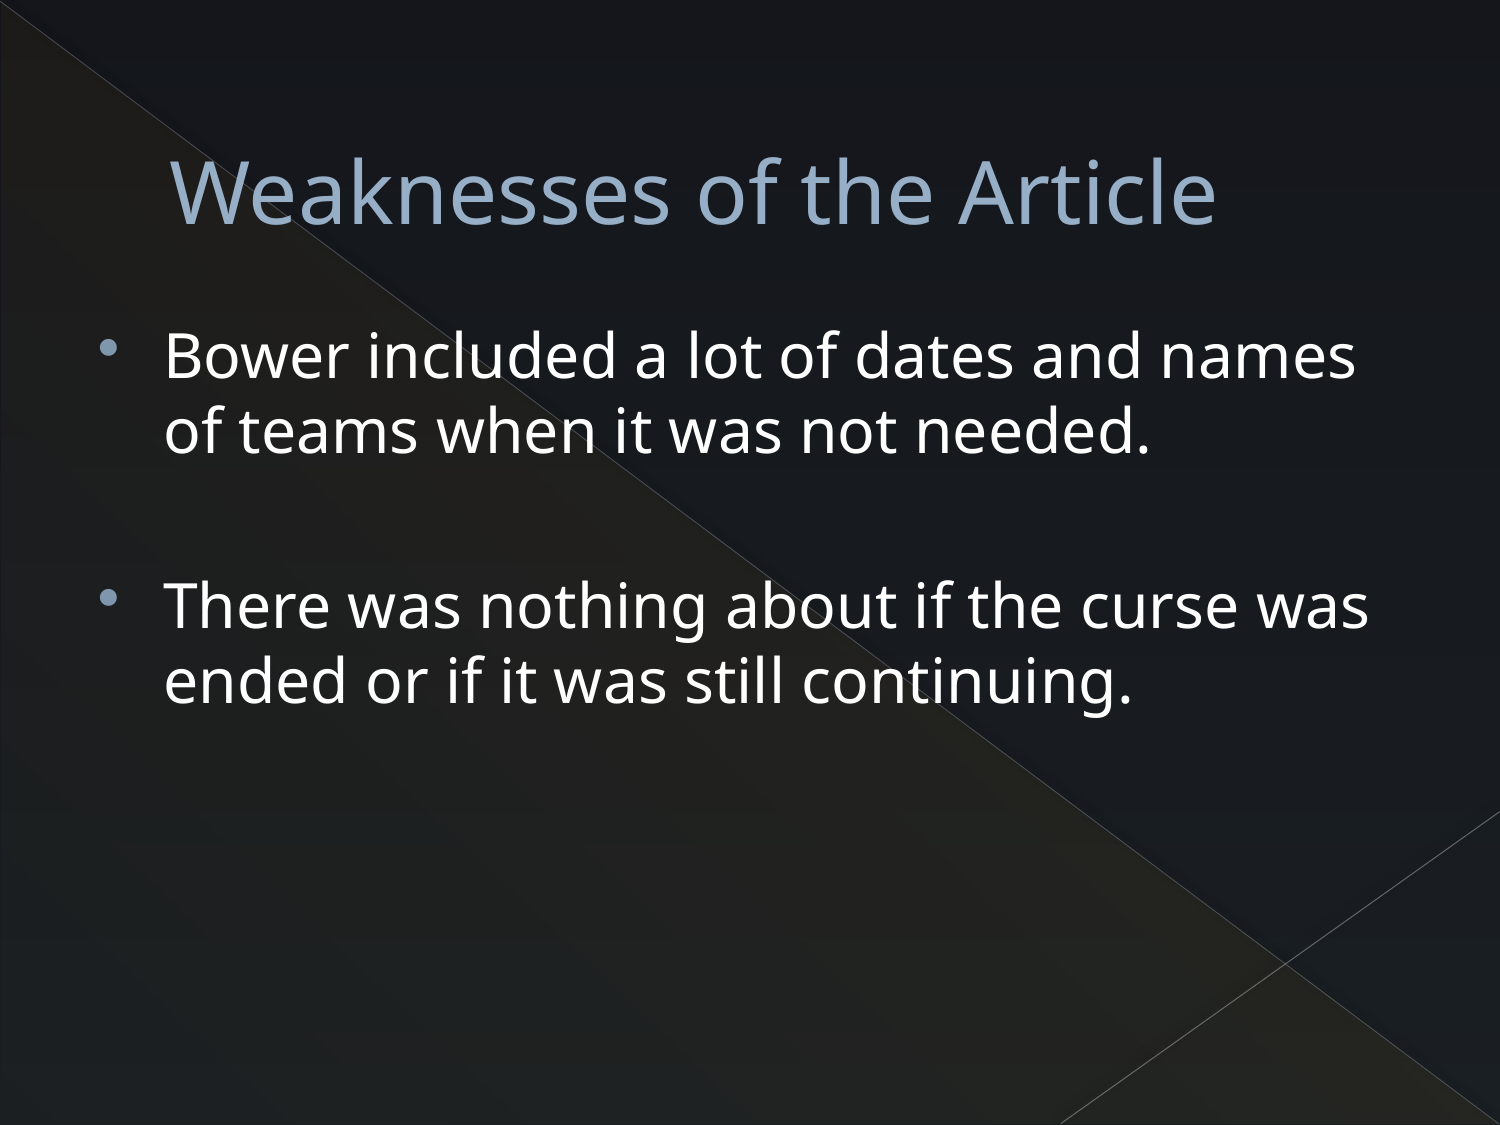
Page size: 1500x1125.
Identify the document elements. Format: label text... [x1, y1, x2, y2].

list Bower included a lot of dates and names of teams when it was not needed. There was nothing about if the curse was ended or if it was still continuing. [75, 308, 1425, 1059]
title Weaknesses of the Article [75, 75, 1425, 305]
